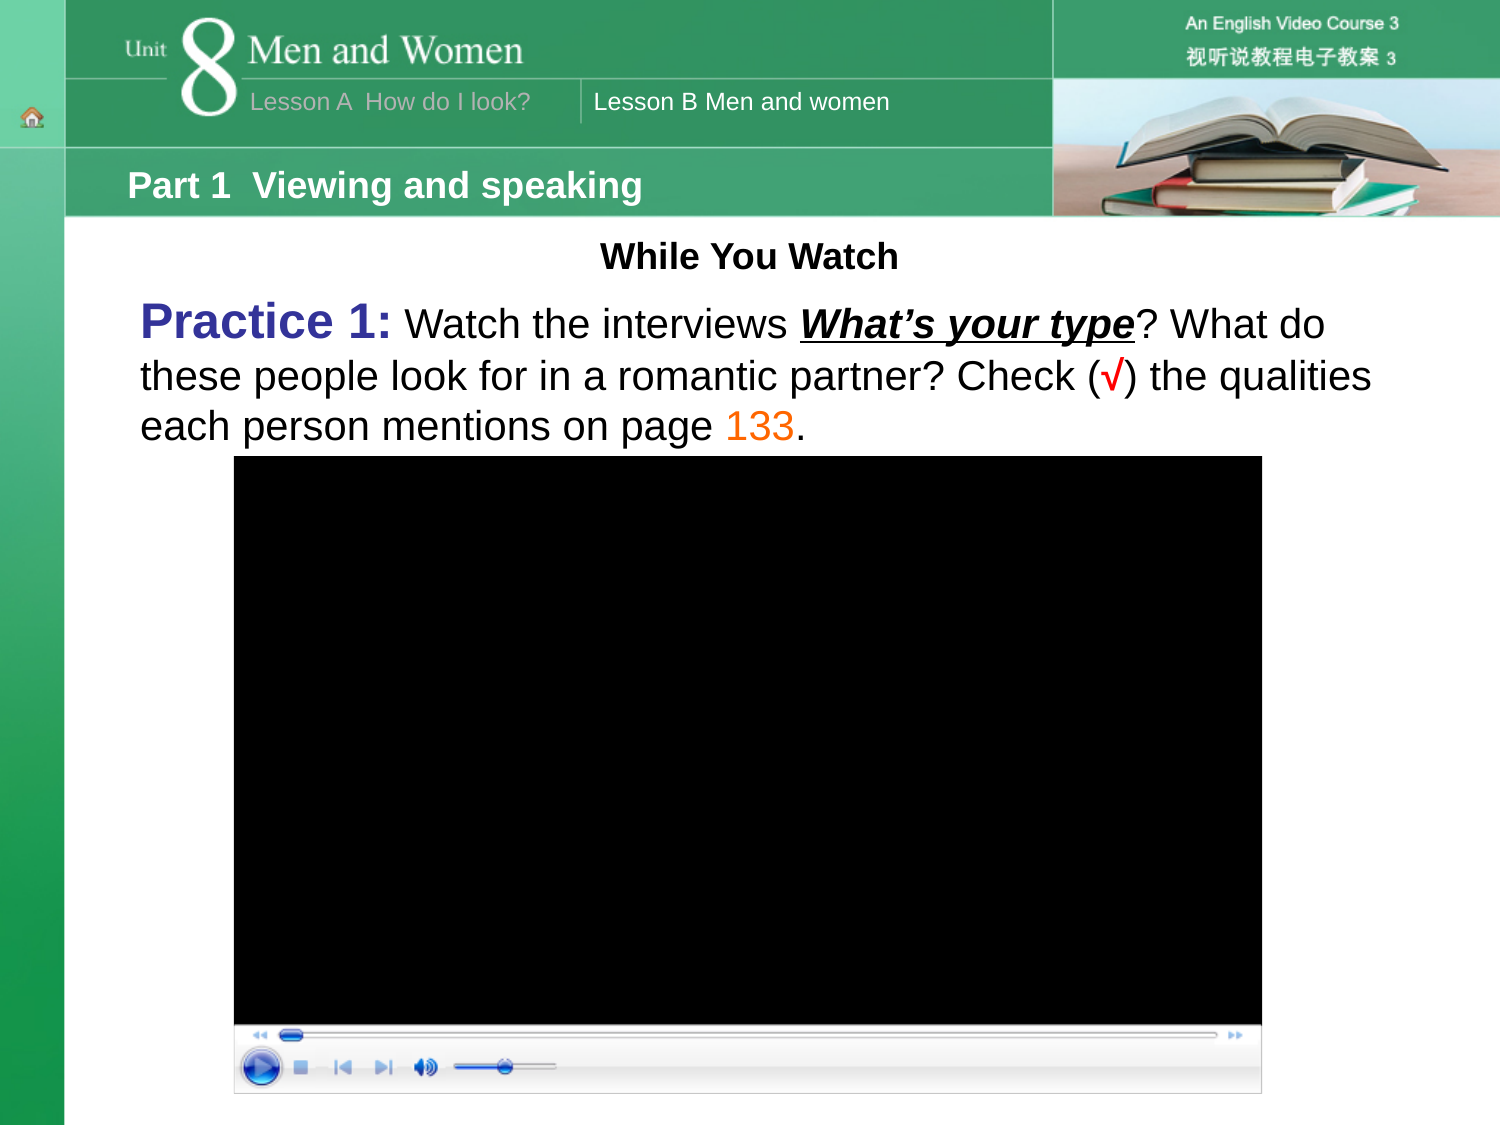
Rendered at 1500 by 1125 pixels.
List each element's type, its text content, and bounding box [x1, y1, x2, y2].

text_box Part 1 Viewing and speaking [112, 153, 715, 225]
text_box Lesson A How do I look? [235, 78, 547, 123]
picture [0, 285, 1500, 1125]
text_box Lesson B Men and women [578, 78, 906, 123]
text_box Practice 1: Watch the interviews What’s your type? What do these people look for in a romantic partner? Check (√) the qualities each person mentions on page 133. [125, 285, 1447, 456]
text_box [17, 101, 48, 132]
picture [0, 0, 1500, 224]
text_box While You Watch [0, 224, 1500, 285]
